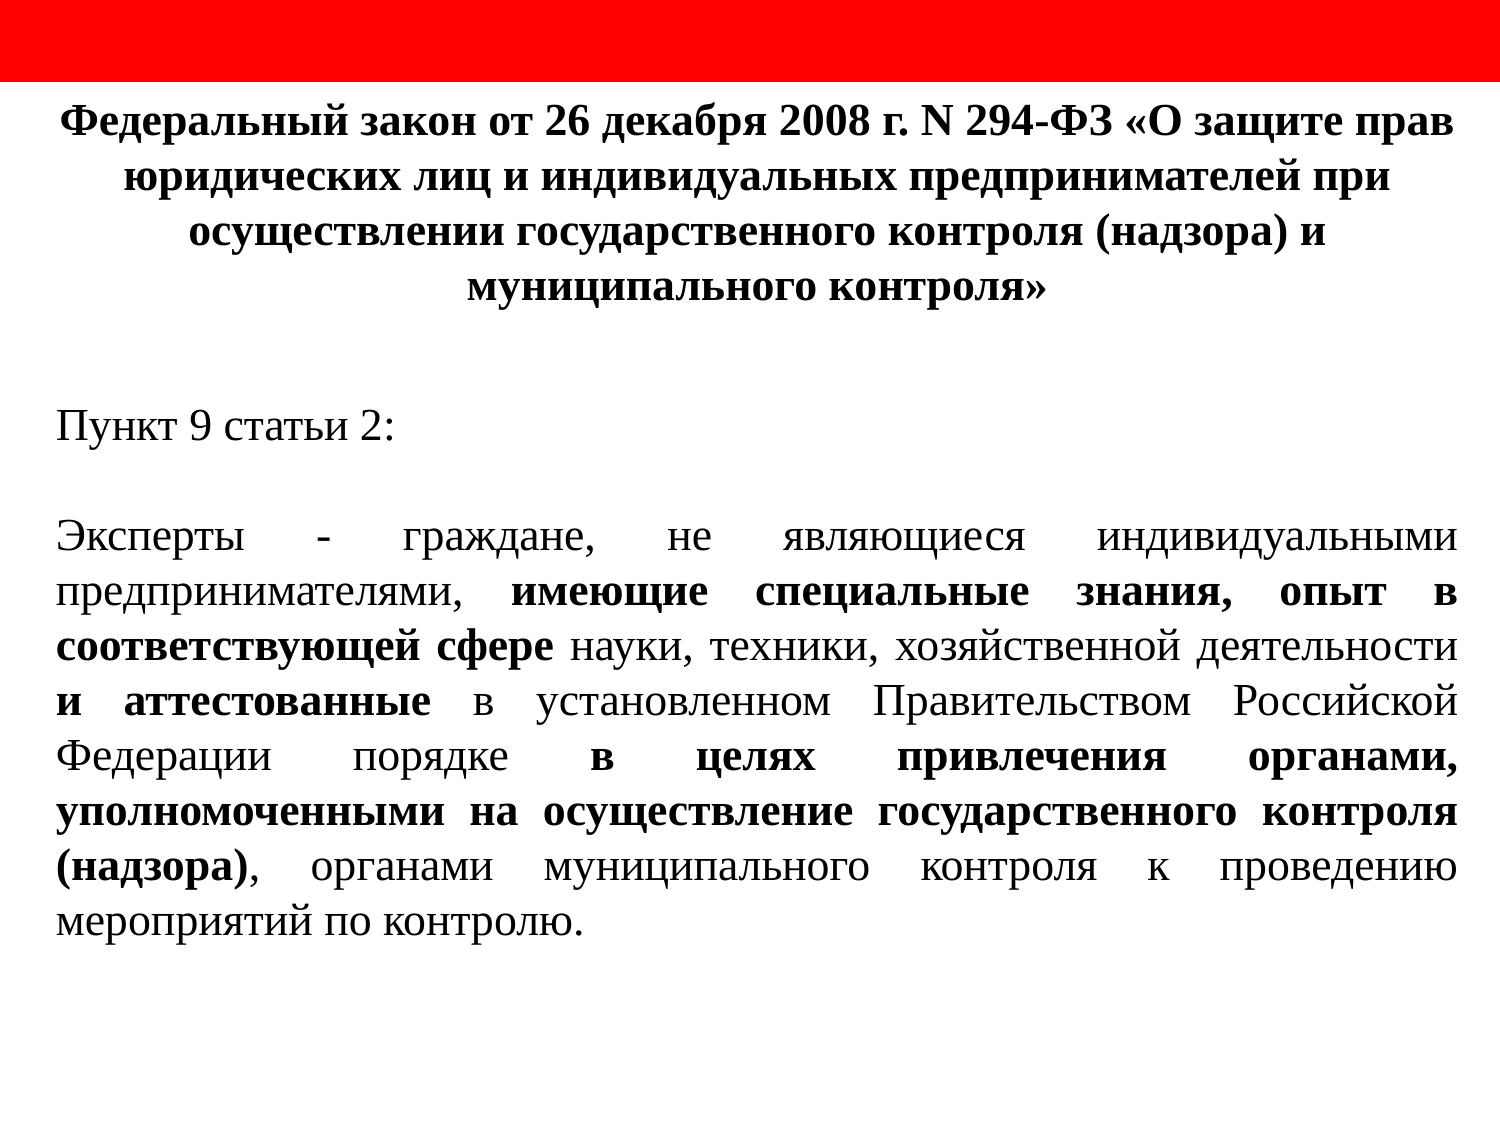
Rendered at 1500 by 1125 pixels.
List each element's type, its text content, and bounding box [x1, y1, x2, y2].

text_box Пункт 9 статьи 2: Эксперты - граждане, не являющиеся индивидуальными предпринимателями, имеющие специальные знания, опыт в соответствующей сфере науки, техники, хозяйственной деятельности и аттестованные в установленном Правительством Российской Федерации порядке в целях привлечения органами, уполномоченными на осуществление государственного контроля (надзора), органами муниципального контроля к проведению мероприятий по контролю. [41, 332, 1474, 952]
text_box Федеральный закон от 26 декабря 2008 г. N 294-ФЗ «О защите прав юридических лиц и индивидуальных предпринимателей при осуществлении государственного контроля (надзора) и муниципального контроля» [41, 84, 1474, 208]
text_box [0, 0, 1500, 84]
